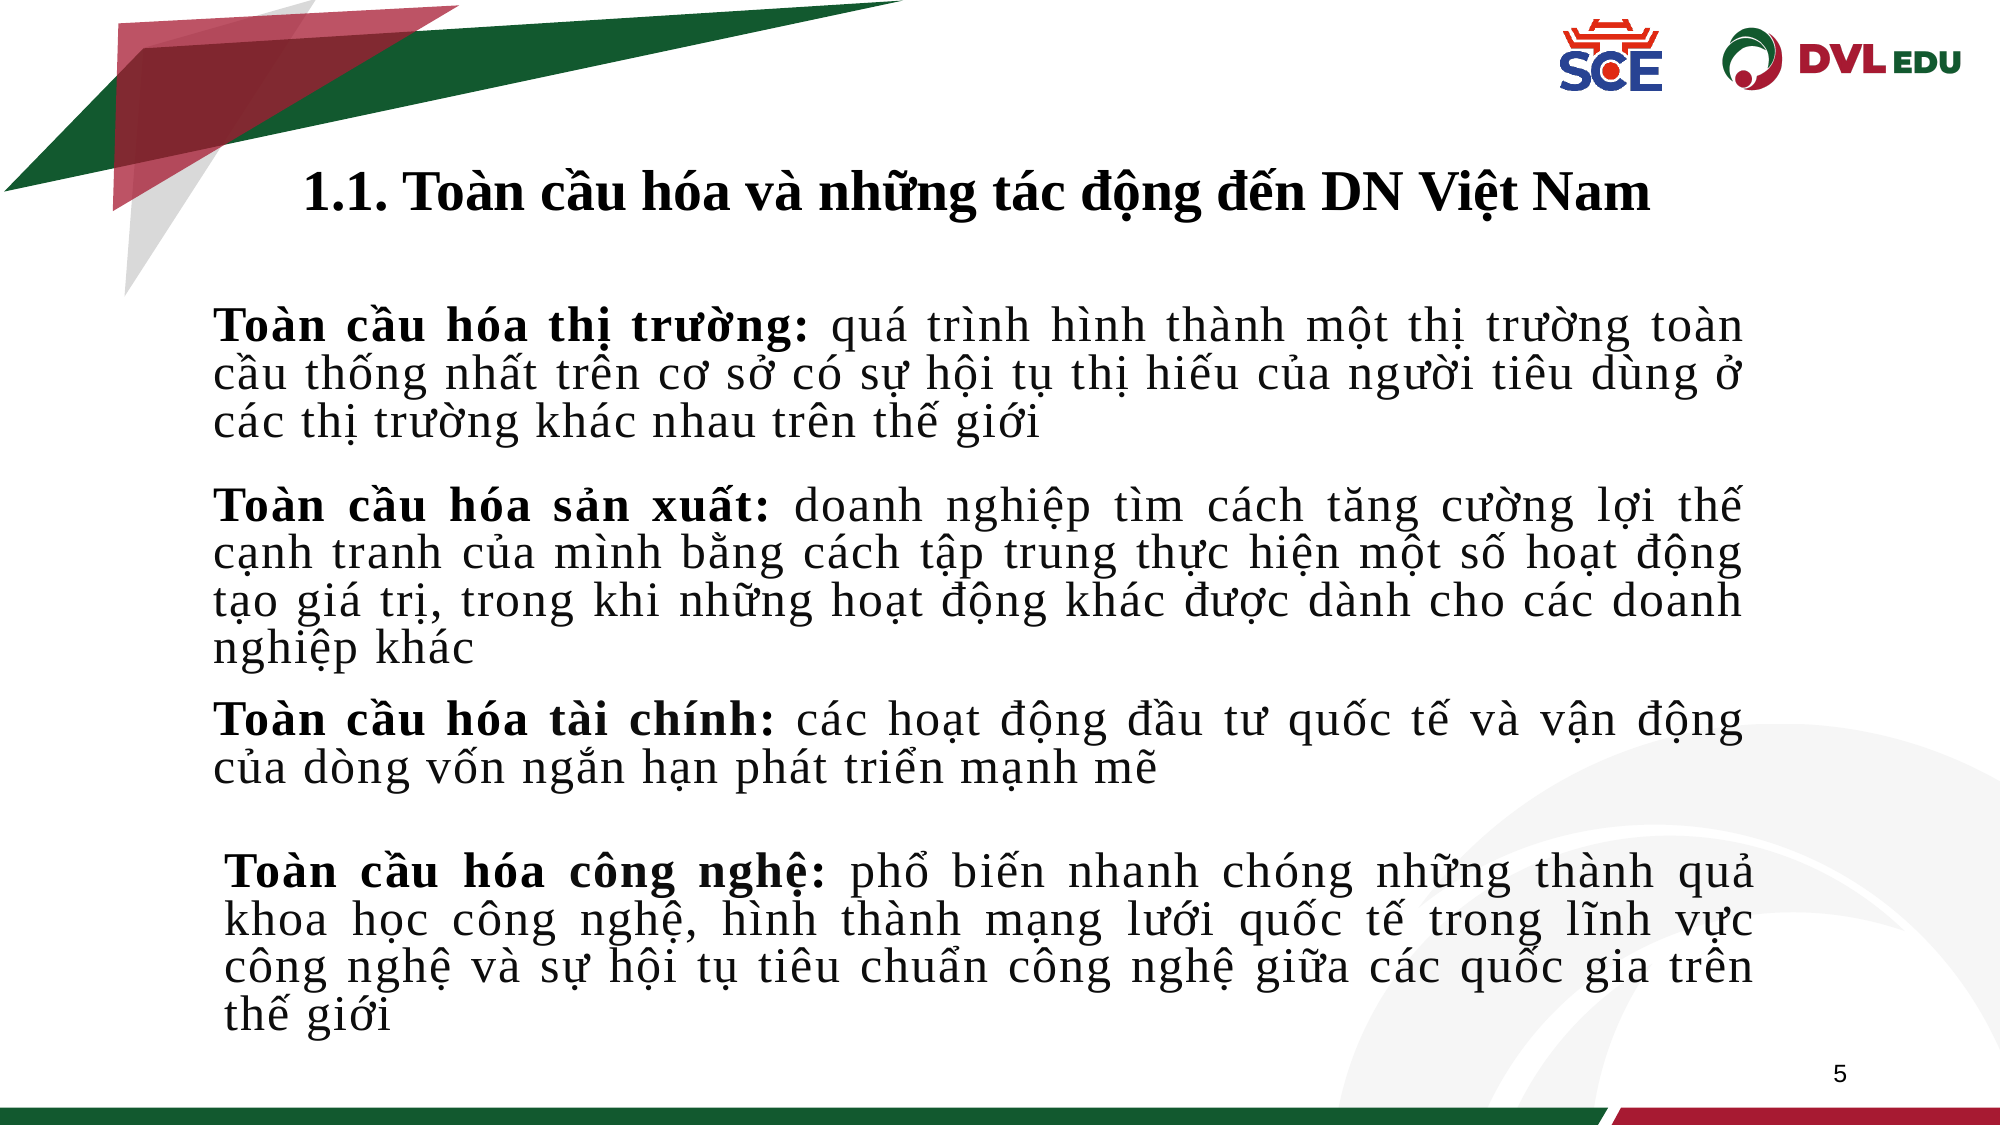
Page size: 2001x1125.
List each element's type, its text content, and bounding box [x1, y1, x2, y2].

picture [1559, 19, 1667, 91]
text_box Toàn cầu hóa công nghệ: phổ biến nhanh chóng những thành quả khoa học công nghệ, hình thành mạng lưới quốc tế trong lĩnh vực công nghệ và sự hội tụ tiêu chuẩn công nghệ giữa các quốc gia trên thế giới [209, 870, 1773, 1019]
text_box Toàn cầu hóa tài chính: các hoạt động đầu tư quốc tế và vận động của dòng vốn ngắn hạn phát triển mạnh mẽ [198, 671, 1762, 820]
text_box Toàn cầu hóa thị trường: quá trình hình thành một thị trường toàn cầu thống nhất trên cơ sở có sự hội tụ thị hiếu của người tiêu dùng ở các thị trường khác nhau trên thế giới [198, 277, 1762, 472]
picture [1722, 27, 1961, 91]
text_box 5 [1412, 1042, 1863, 1103]
text_box Toàn cầu hóa sản xuất: doanh nghiệp tìm cách tăng cường lợi thế cạnh tranh của mình bằng cách tập trung thực hiện một số hoạt động tạo giá trị, trong khi những hoạt động khác được dành cho các doanh nghiệp khác [198, 475, 1762, 671]
title 1.1. Toàn cầu hóa và những tác động đến DN Việt Nam [287, 152, 1813, 300]
